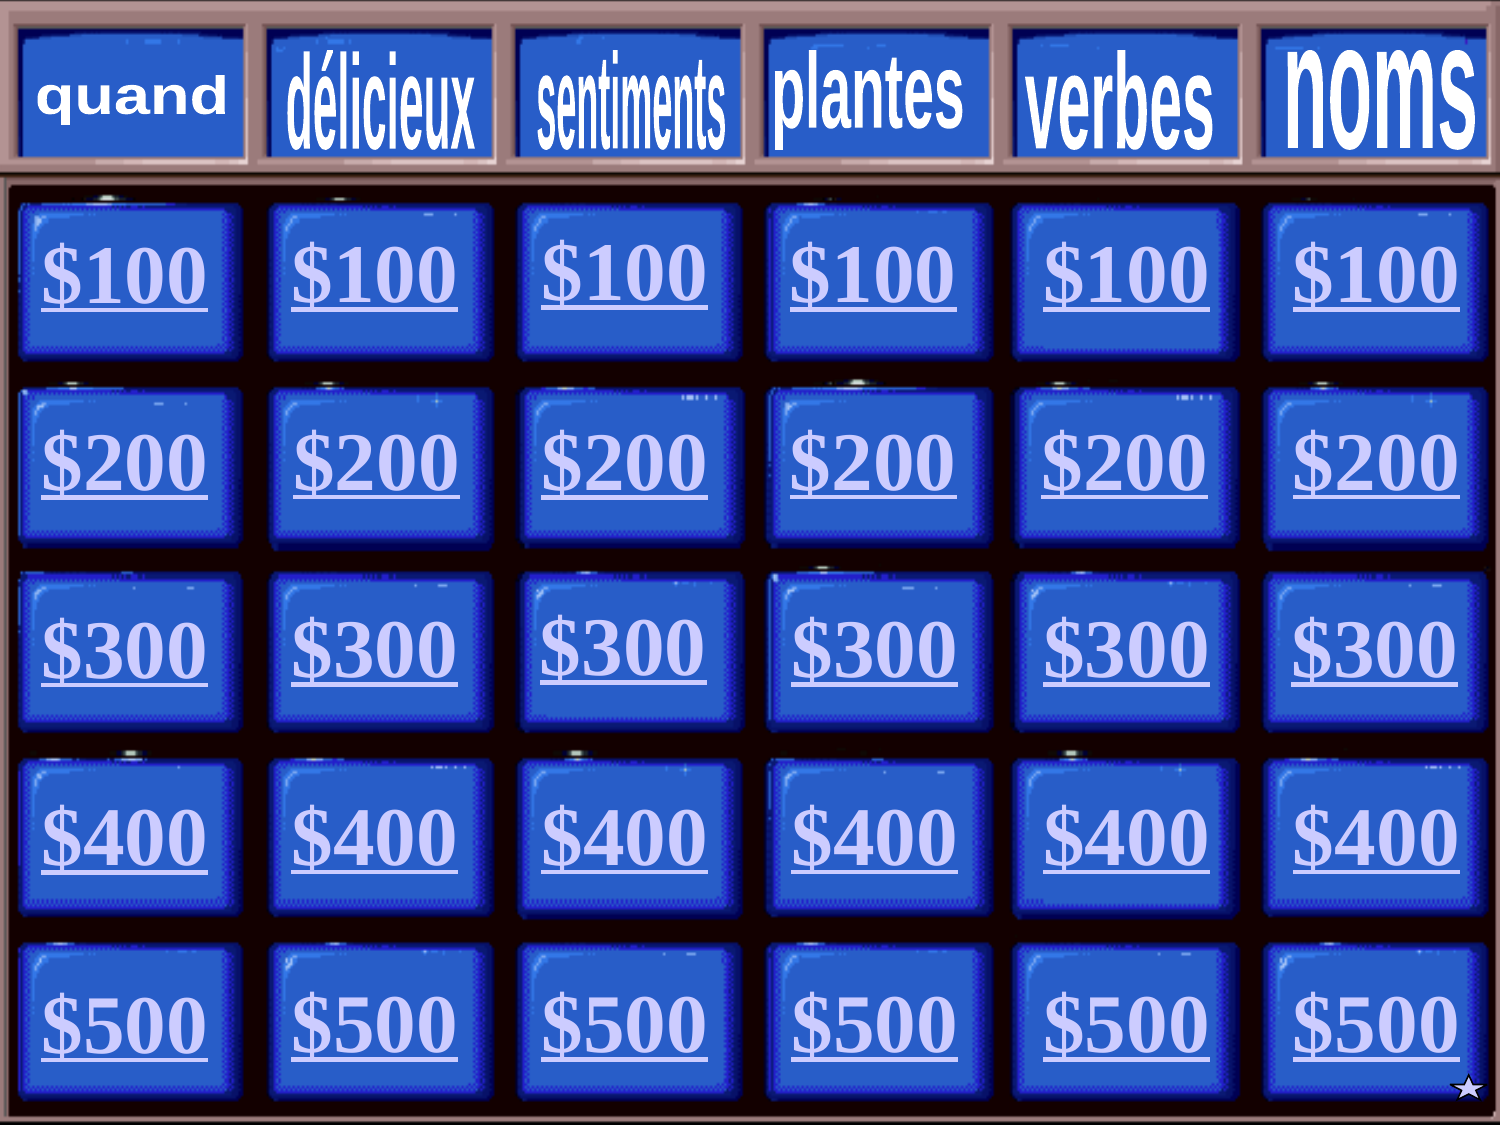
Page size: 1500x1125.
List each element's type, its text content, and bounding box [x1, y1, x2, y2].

text_box $200 [1278, 399, 1475, 515]
text_box $500 [776, 962, 974, 1077]
text_box $500 [526, 962, 724, 1077]
text_box $200 [1026, 399, 1224, 515]
text_box $500 [26, 962, 224, 1078]
text_box $300 [776, 587, 974, 702]
text_box $500 [1028, 962, 1225, 1077]
text_box $200 [26, 399, 224, 515]
text_box $200 [526, 399, 724, 515]
text_box $200 [278, 399, 475, 515]
text_box $400 [776, 774, 974, 890]
text_box $100 [276, 212, 474, 327]
text_box $100 [1028, 212, 1225, 327]
text_box $100 [26, 212, 224, 328]
text_box $300 [276, 587, 474, 702]
text_box $300 [1276, 587, 1474, 702]
text_box $500 [1278, 962, 1475, 1077]
text_box $100 [774, 212, 972, 327]
text_box $400 [526, 774, 724, 890]
text_box $200 [774, 399, 972, 515]
text_box $300 [525, 584, 722, 700]
text_box $400 [1028, 774, 1225, 890]
text_box $300 [26, 587, 224, 703]
text_box $100 [1278, 212, 1475, 327]
text_box $400 [26, 774, 224, 890]
text_box $400 [276, 774, 474, 890]
text_box $500 [276, 962, 474, 1077]
text_box $100 [526, 209, 724, 325]
text_box [1449, 1074, 1488, 1100]
text_box $400 [1278, 774, 1475, 890]
text_box $300 [1028, 587, 1225, 702]
picture [0, 0, 1500, 1125]
